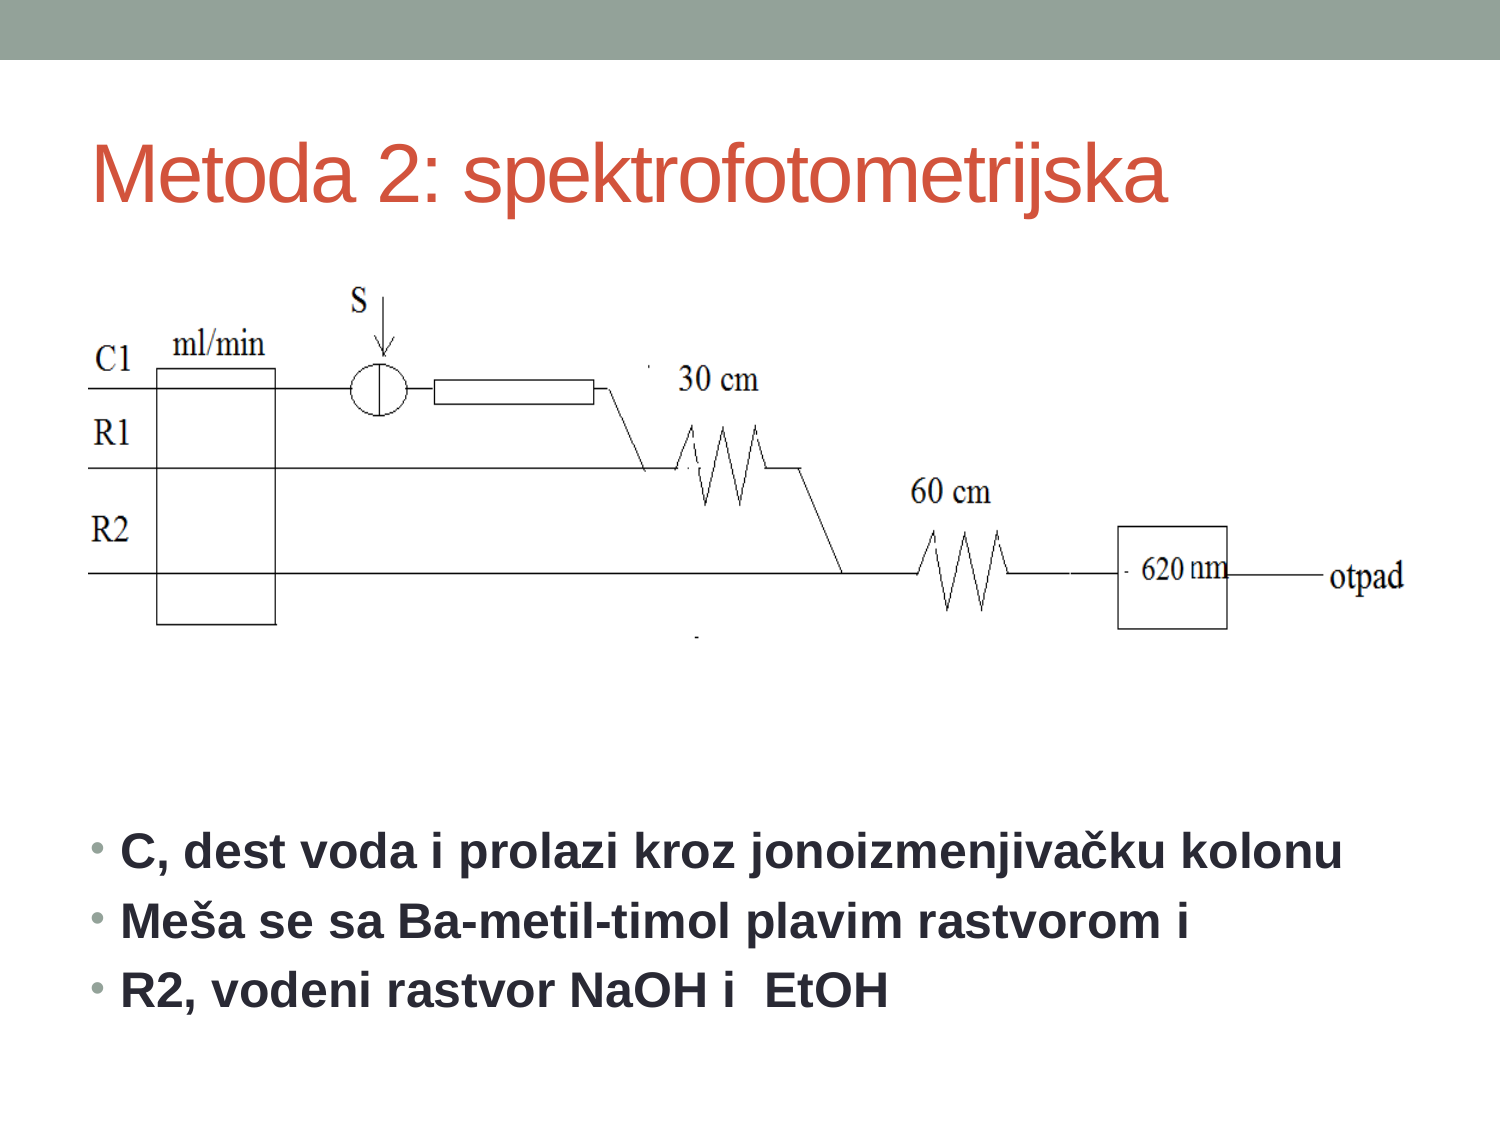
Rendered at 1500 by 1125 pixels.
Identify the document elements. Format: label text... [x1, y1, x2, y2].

list C, dest voda i prolazi kroz jonoizmenjivačku kolonu Meša se sa Ba-metil-timol plavim rastvorom i R2, vodeni rastvor NaOH i EtOH [75, 810, 1425, 1063]
title Metoda 2: spektrofotometrijska [75, 87, 1425, 250]
picture [88, 243, 1430, 691]
